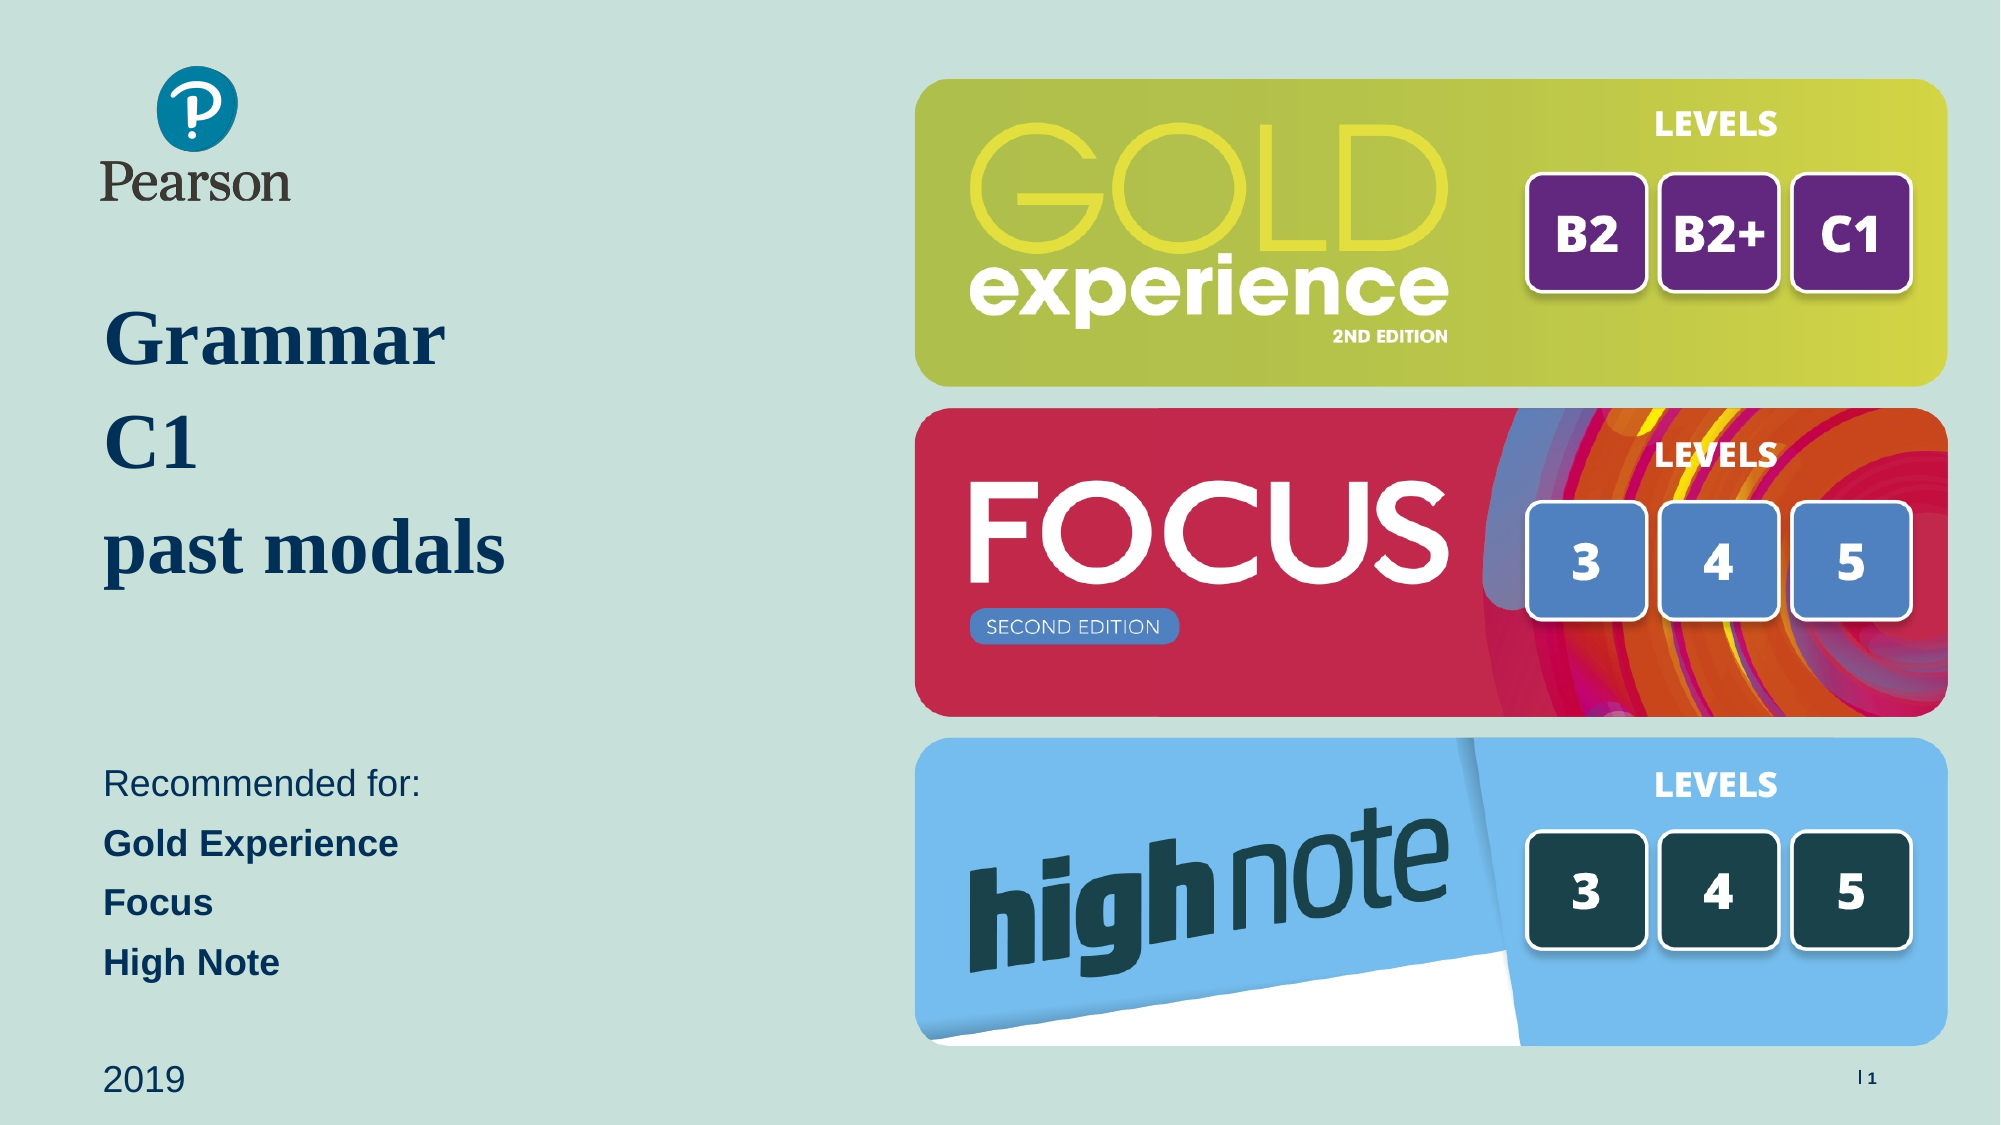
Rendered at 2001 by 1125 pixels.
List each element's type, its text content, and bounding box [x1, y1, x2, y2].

text_box Recommended for: Gold Experience Focus High Note [103, 743, 857, 930]
title Grammar C1 past modals [103, 275, 921, 615]
picture [0, 0, 2001, 1125]
list 2019 [102, 1045, 970, 1093]
slide_number 1 [1867, 1068, 1896, 1087]
